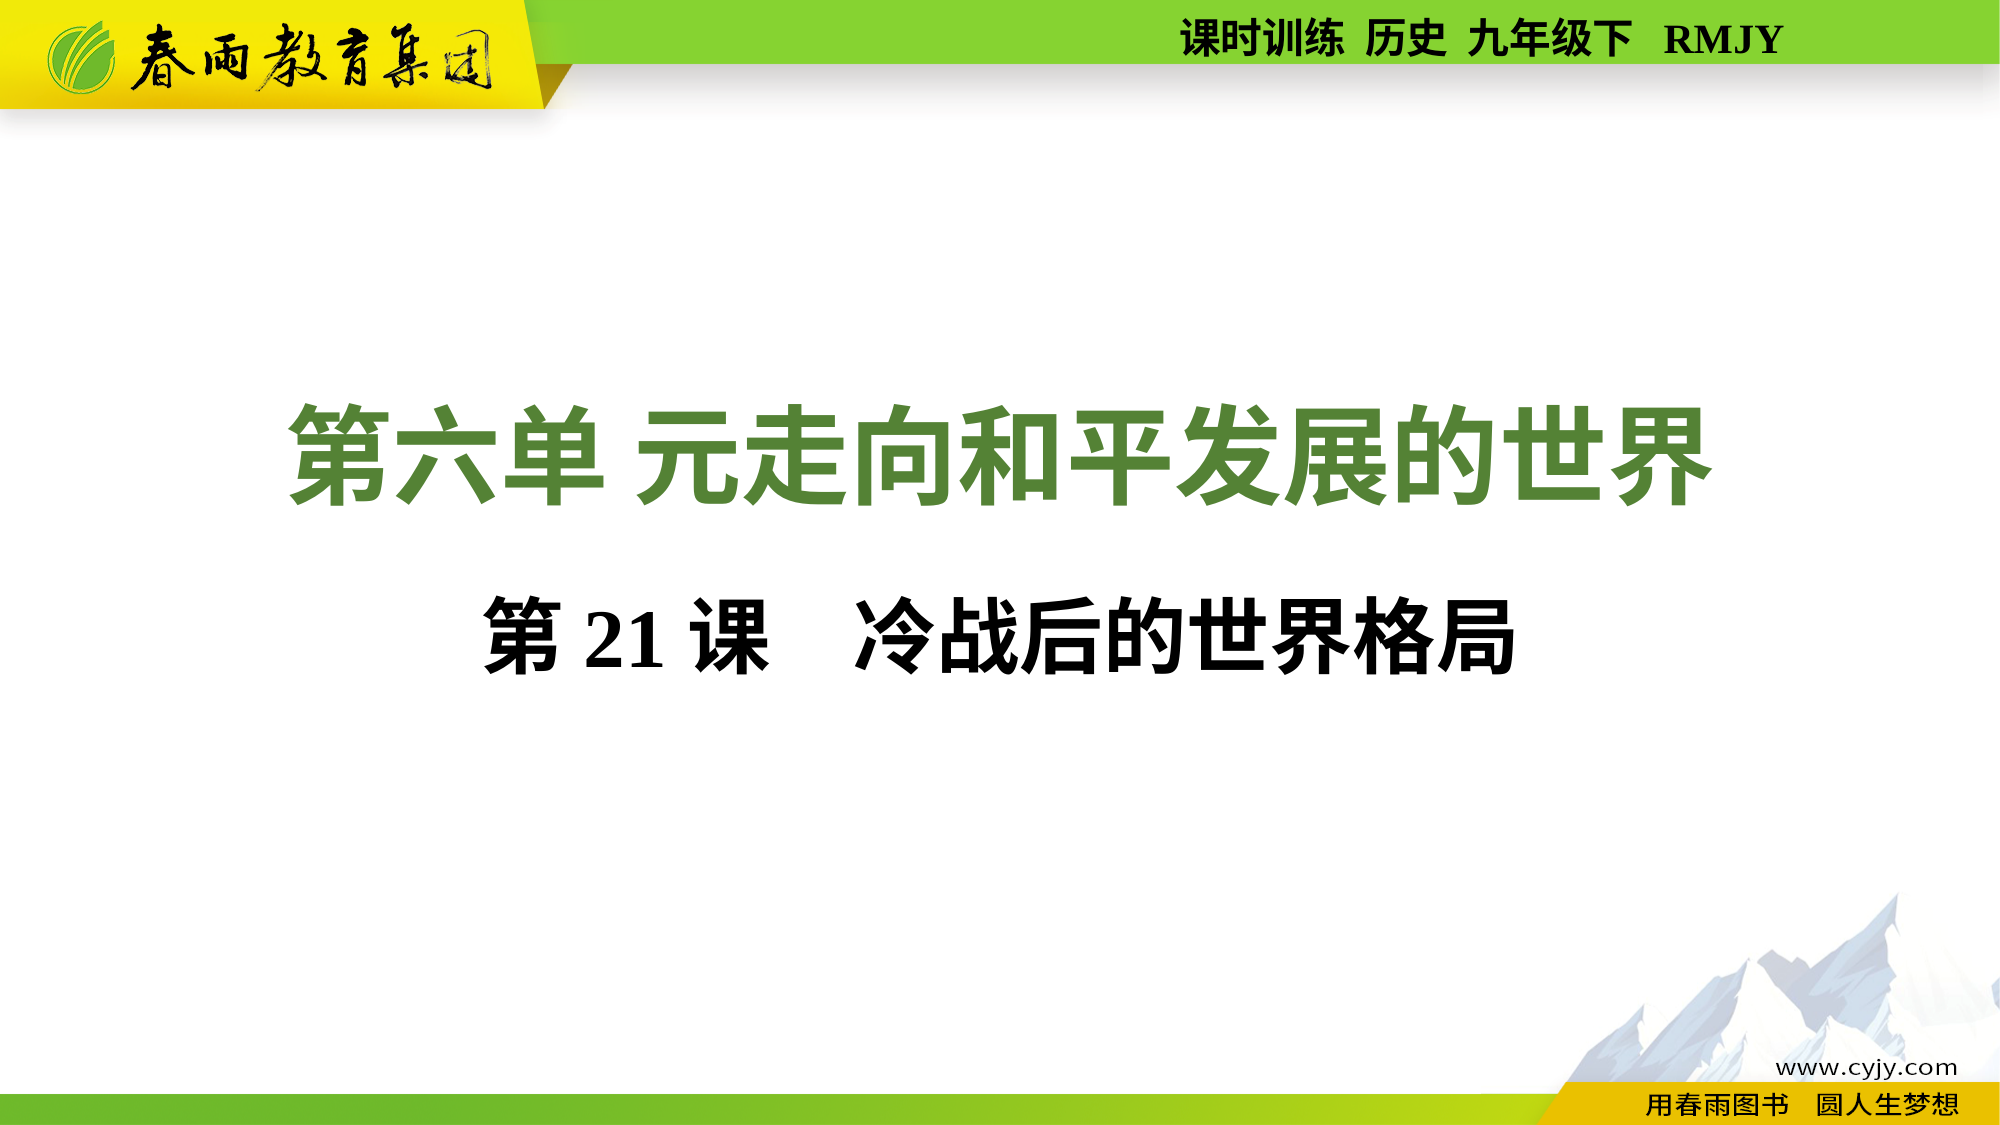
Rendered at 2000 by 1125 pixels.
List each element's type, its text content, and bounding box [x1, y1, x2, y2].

picture [0, 692, 2000, 1125]
text_box 第六单 元走向和平发展的世界 [0, 316, 2000, 526]
text_box 第21课 冷战后的世界格局 [0, 527, 2000, 692]
picture [0, 0, 2000, 316]
